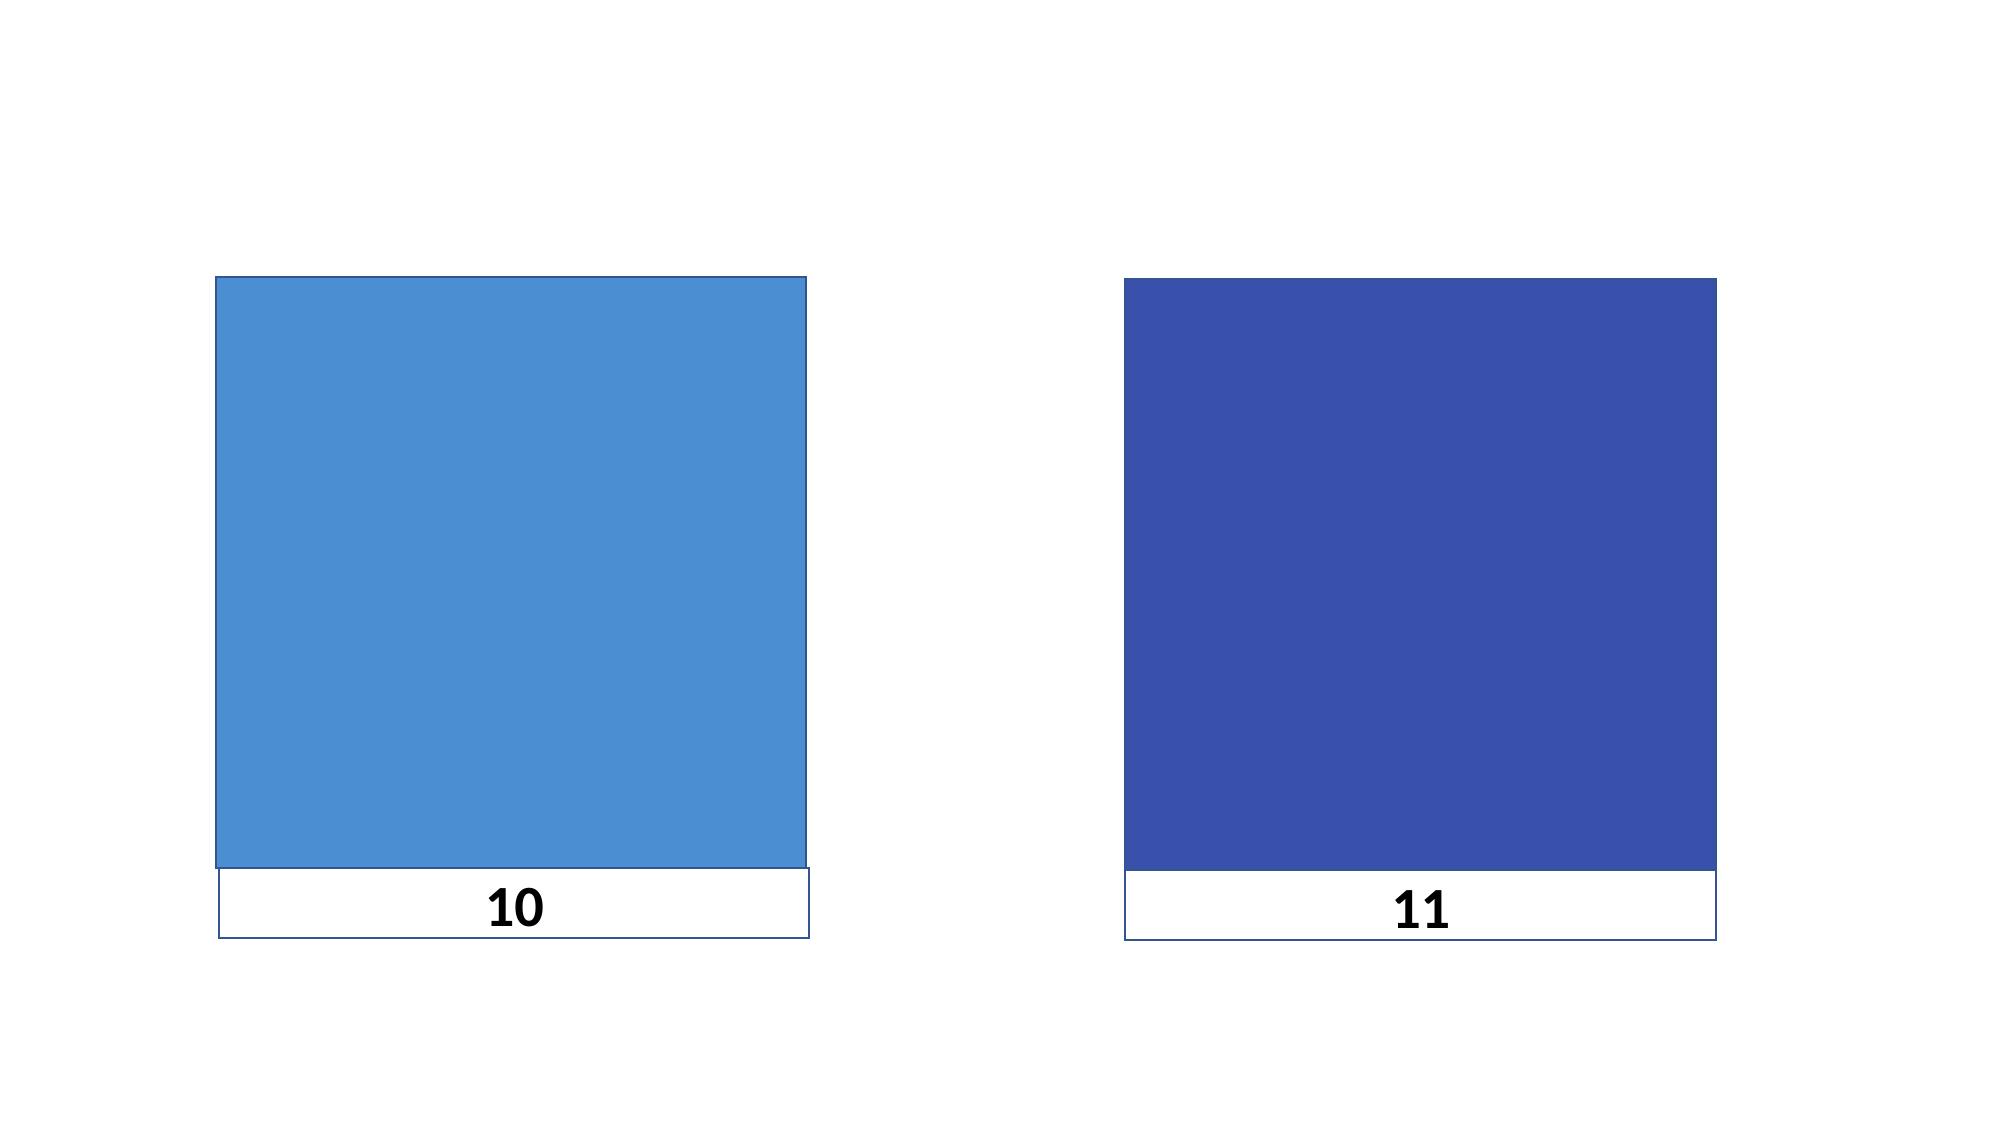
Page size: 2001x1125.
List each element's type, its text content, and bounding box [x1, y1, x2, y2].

text_box [215, 276, 807, 869]
text_box 11 [1124, 869, 1717, 941]
text_box 10 [218, 867, 810, 939]
text_box [1124, 278, 1717, 869]
